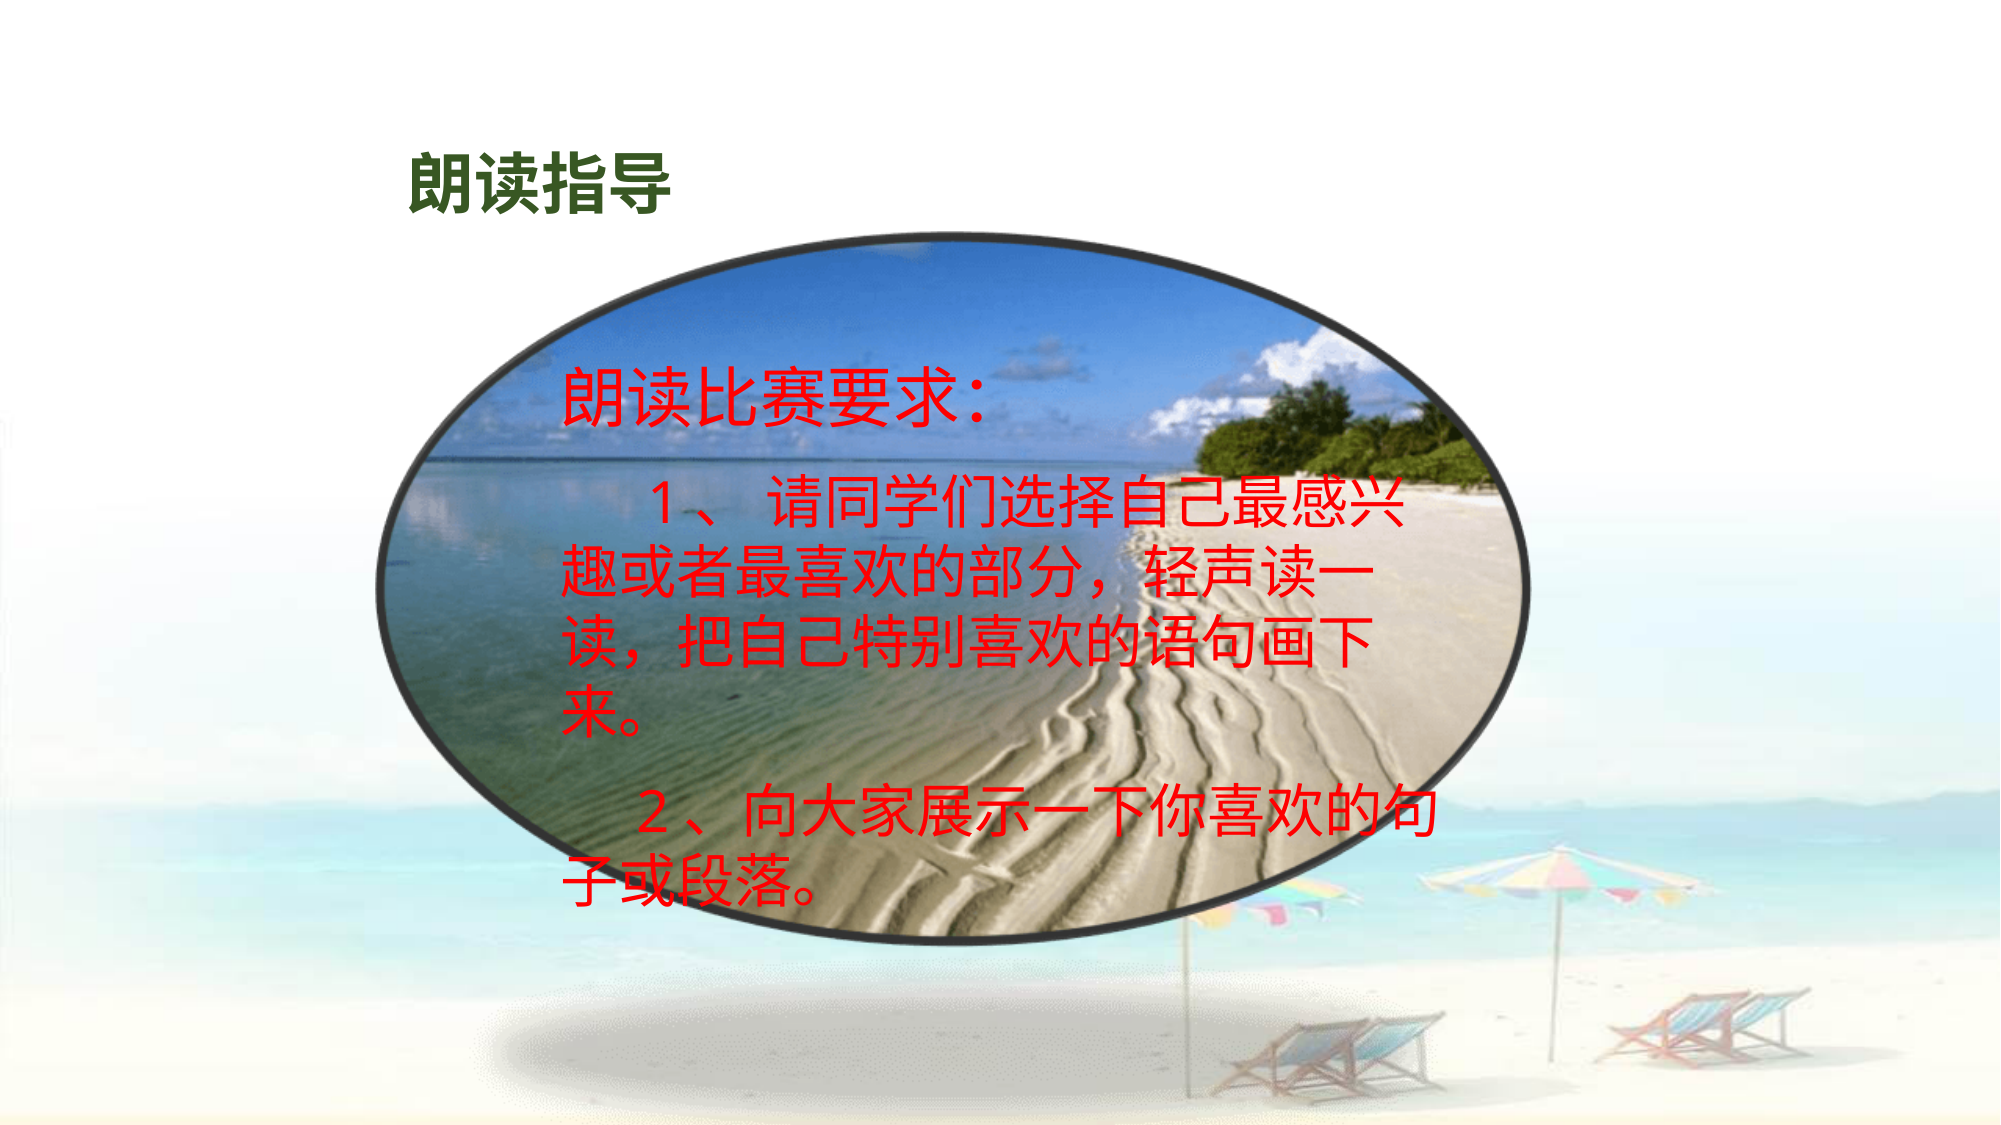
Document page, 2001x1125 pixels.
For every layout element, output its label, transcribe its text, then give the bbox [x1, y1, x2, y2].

picture [0, 0, 2000, 1125]
text_box 朗读指导 [392, 134, 690, 229]
